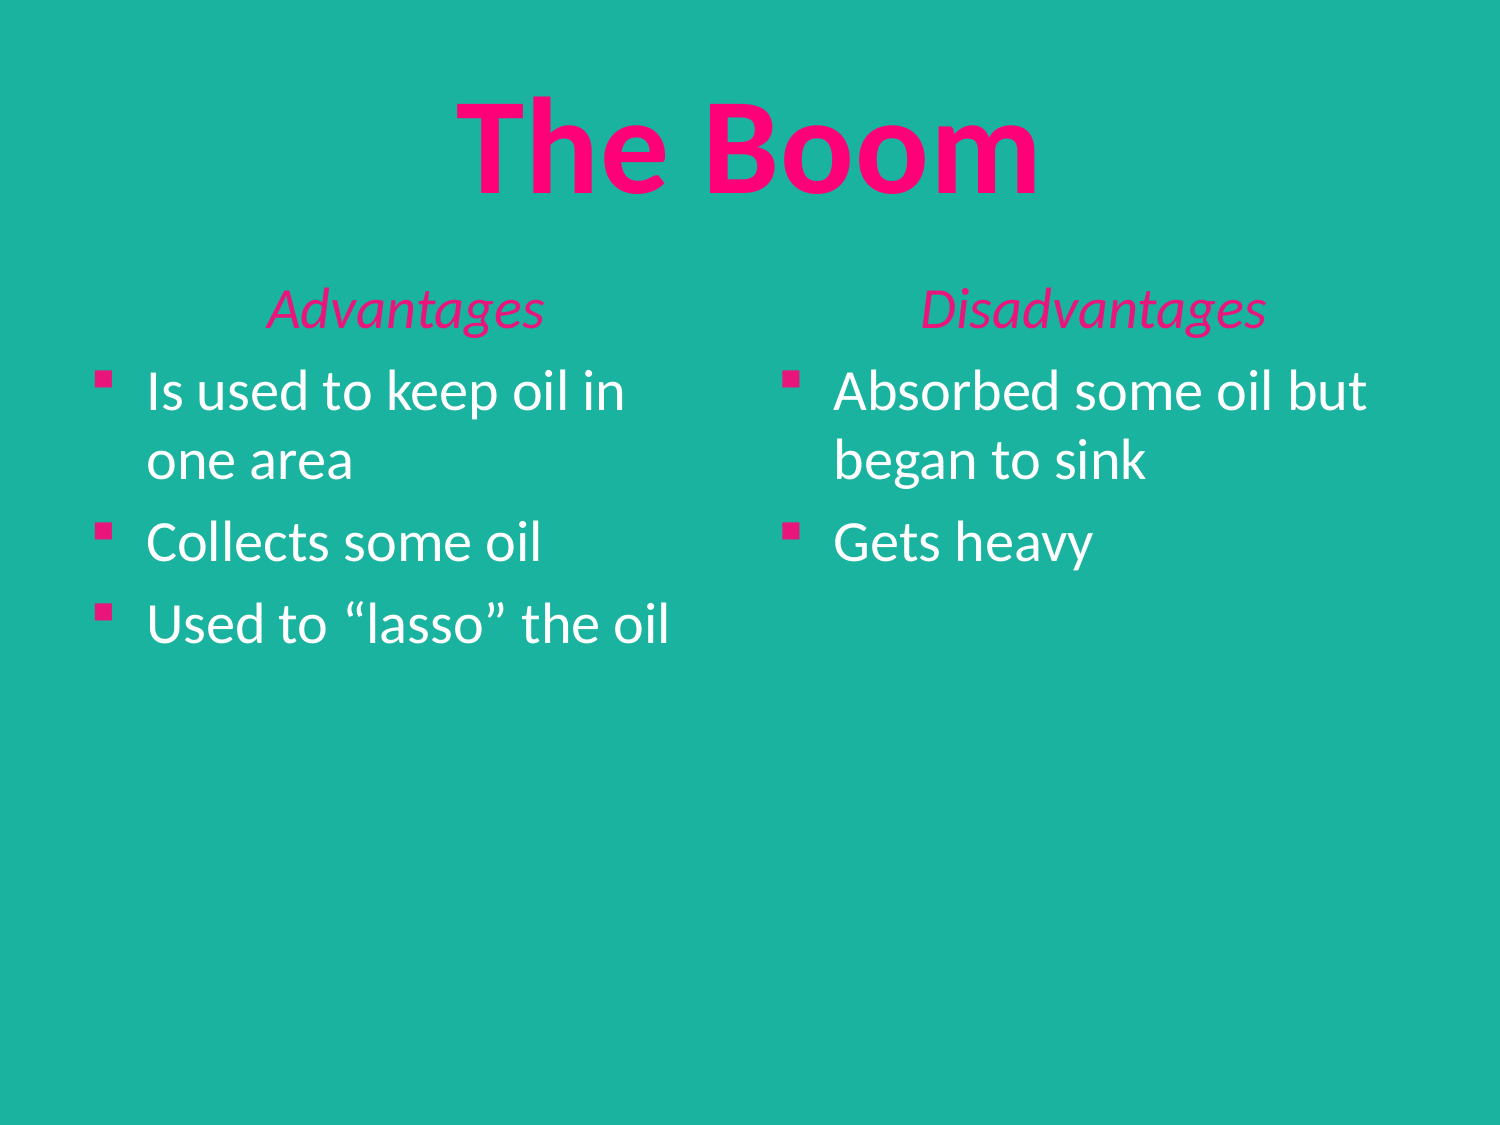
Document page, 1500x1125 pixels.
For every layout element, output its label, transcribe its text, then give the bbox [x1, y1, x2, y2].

list Disadvantages Absorbed some oil but began to sink Gets heavy [762, 262, 1425, 1005]
title The Boom [75, 45, 1425, 233]
list Advantages Is used to keep oil in one area Collects some oil Used to “lasso” the oil [75, 262, 738, 1005]
